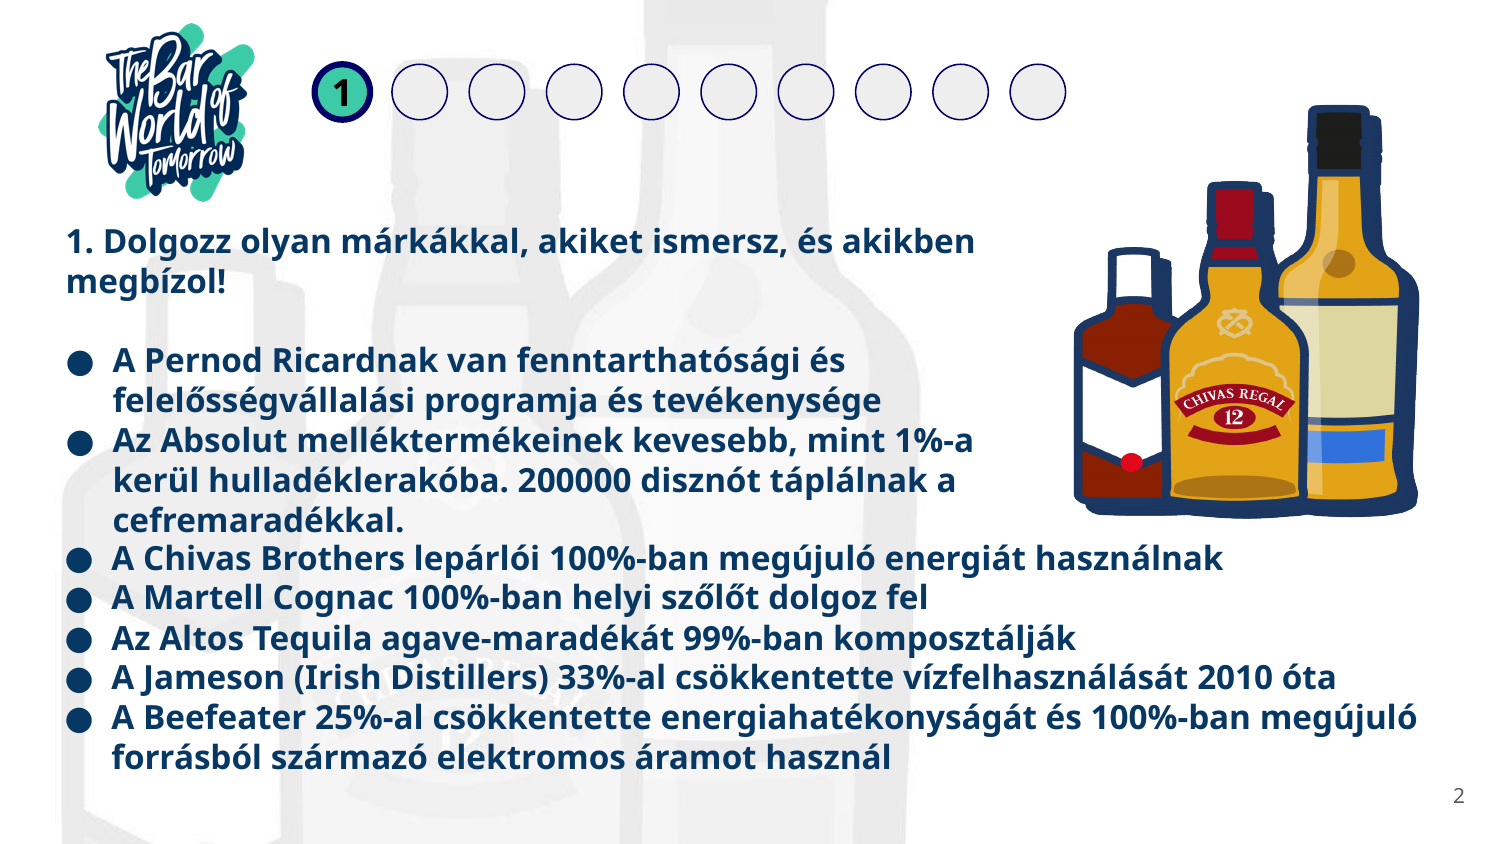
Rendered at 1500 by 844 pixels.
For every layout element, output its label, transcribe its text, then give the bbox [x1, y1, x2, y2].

text_box A Chivas Brothers lepárlói 100%-ban megújuló energiát használnak A Martell Cognac 100%-ban helyi szőlőt dolgoz fel Az Altos Tequila agave-maradékát 99%-ban komposztálják A Jameson (Irish Distillers) 33%-al csökkentette vízfelhasználását 2010 óta A Beefeater 25%-al csökkentette energiahatékonyságát és 100%-ban megújuló forrásból származó elektromos áramot használ [49, 529, 1458, 824]
text_box [1010, 64, 1066, 90]
text_box 1 [314, 64, 371, 120]
text_box [391, 64, 448, 120]
text_box [701, 64, 757, 120]
text_box [932, 64, 989, 120]
text_box [855, 64, 912, 120]
slide_number 2 [1389, 764, 1480, 830]
subtitle 1. Dolgozz olyan márkákkal, akiket ismersz, és akikben megbízol! A Pernod Ricardnak van fenntarthatósági és felelősségvállalási programja és tevékenysége Az Absolut melléktermékeinek kevesebb, mint 1%-a kerül hulladéklerakóba. 200000 disznót táplálnak a cefremaradékkal. [50, 204, 982, 529]
text_box [469, 64, 525, 120]
text_box [623, 64, 680, 120]
text_box [778, 64, 834, 120]
picture [0, 0, 1493, 844]
text_box [546, 64, 602, 120]
